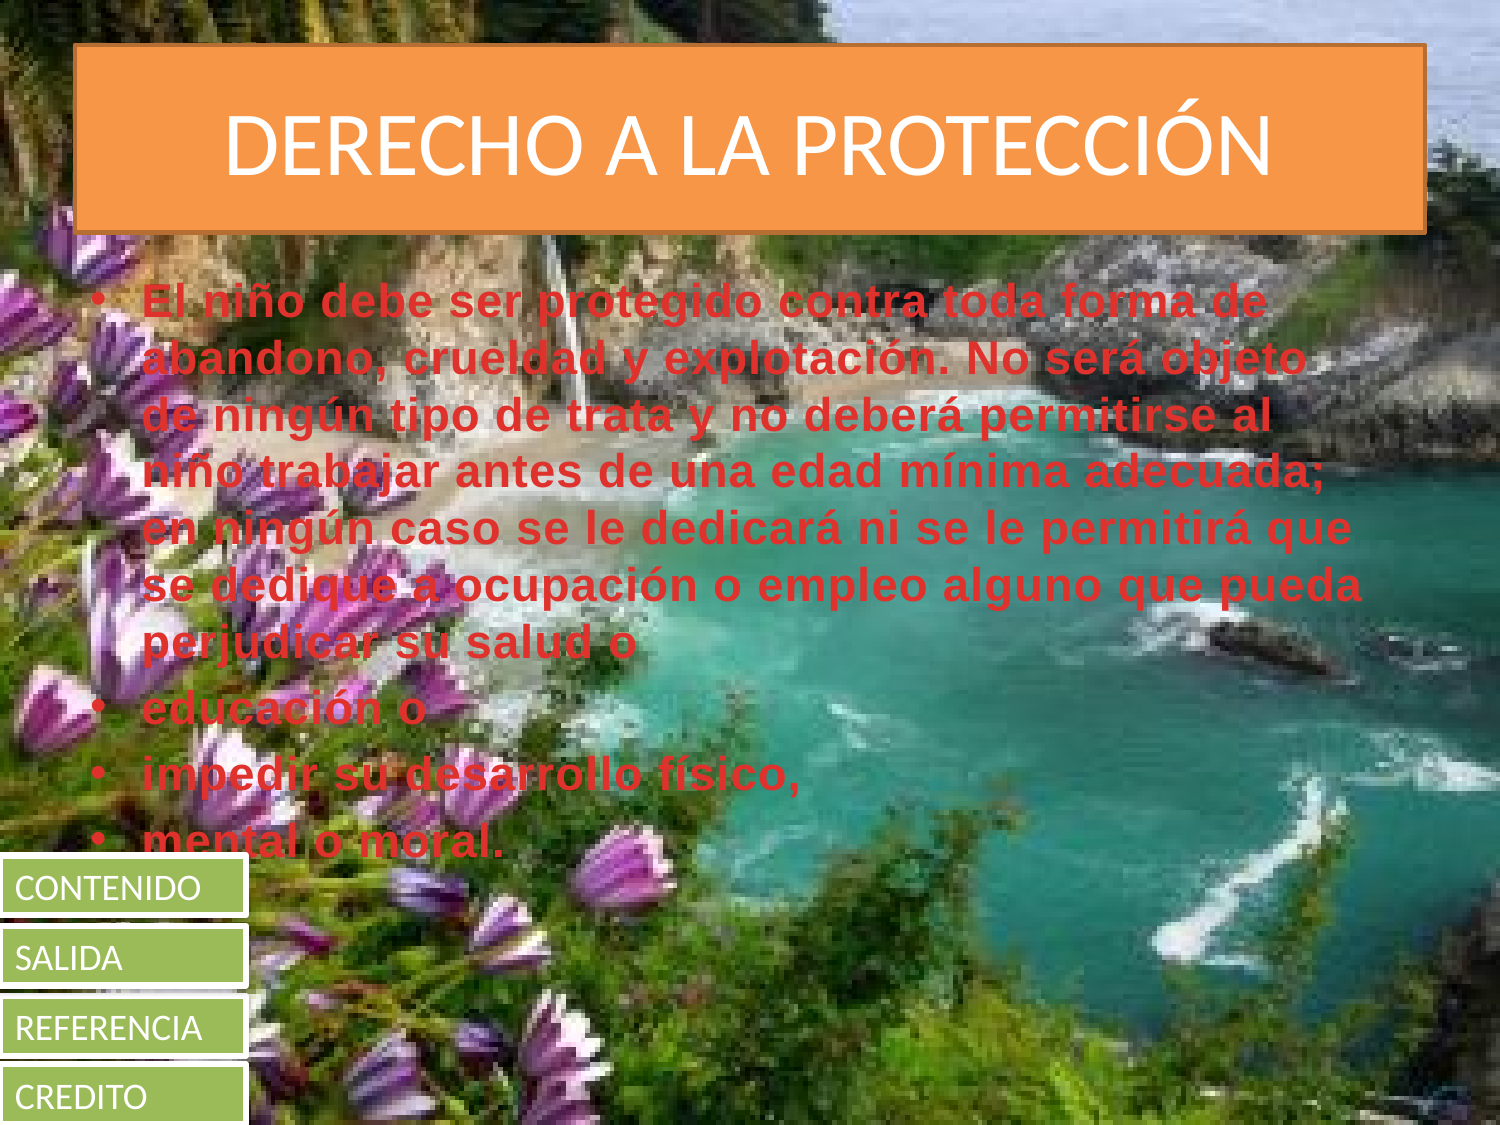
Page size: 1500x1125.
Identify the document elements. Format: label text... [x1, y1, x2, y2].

text_box REFERENCIA [0, 994, 249, 1059]
text_box SALIDA [0, 923, 249, 989]
picture [0, 0, 1500, 1125]
text_box CONTENIDO [0, 852, 249, 918]
list El niño debe ser protegido contra toda forma de abandono, crueldad y explotación. No será objeto de ningún tipo de trata y no deberá permitirse al niño trabajar antes de una edad mínima adecuada; en ningún caso se le dedicará ni se le permitirá que se dedique a ocupación o empleo alguno que pueda perjudicar su salud o educación o impedir su desarrollo físico, mental o moral. [75, 262, 1383, 879]
title DERECHO A LA PROTECCIÓN [73, 43, 1427, 235]
text_box CREDITO [0, 1061, 249, 1125]
